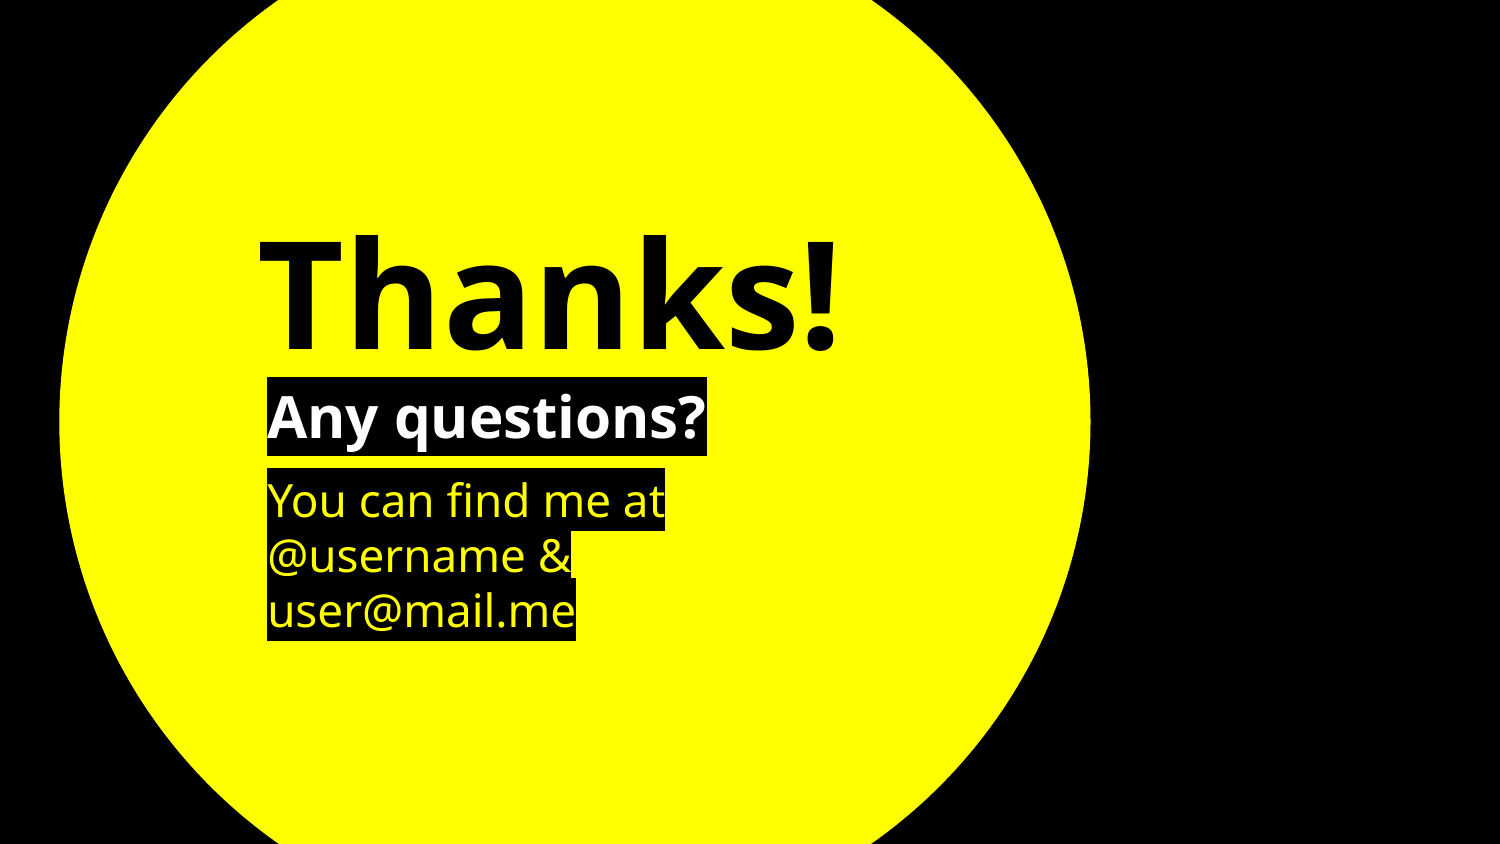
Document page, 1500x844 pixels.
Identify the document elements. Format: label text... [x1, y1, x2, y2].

list Any questions? You can find me at @username & user@mail.me [252, 365, 841, 643]
title Thanks! [242, 184, 1185, 375]
